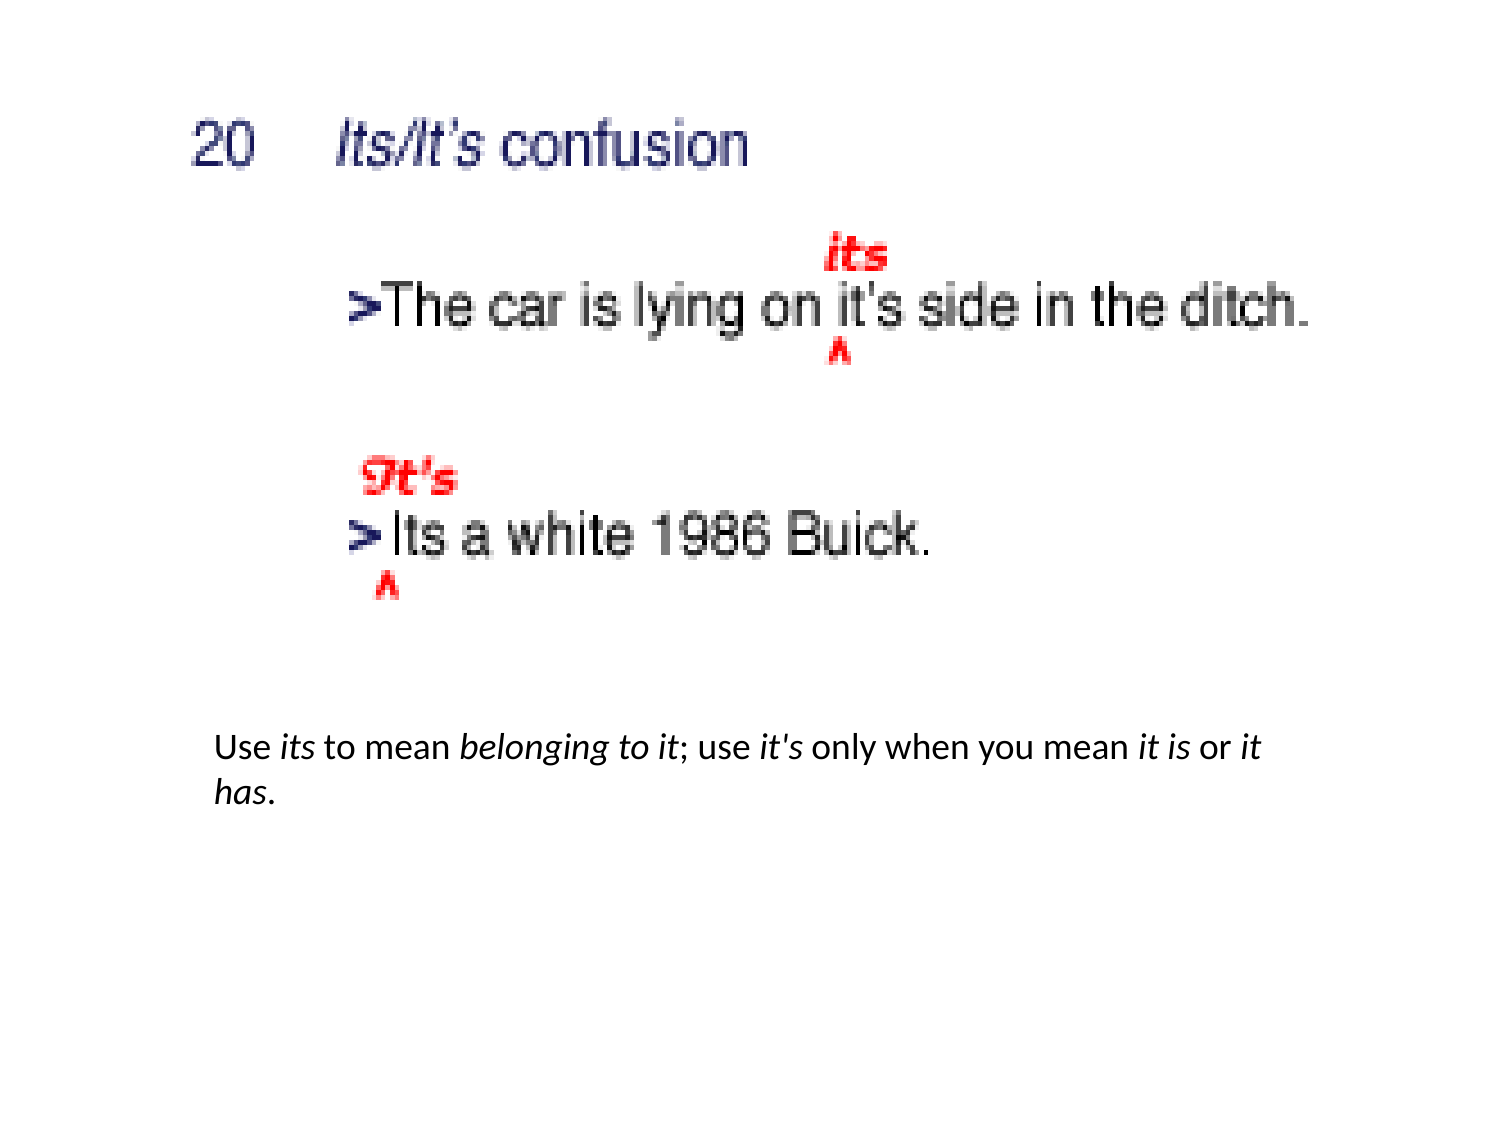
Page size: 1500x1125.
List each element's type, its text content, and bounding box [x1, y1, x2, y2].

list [187, 116, 1313, 610]
text_box Use its to mean belonging to it; use it's only when you mean it is or it has. [199, 714, 1336, 865]
